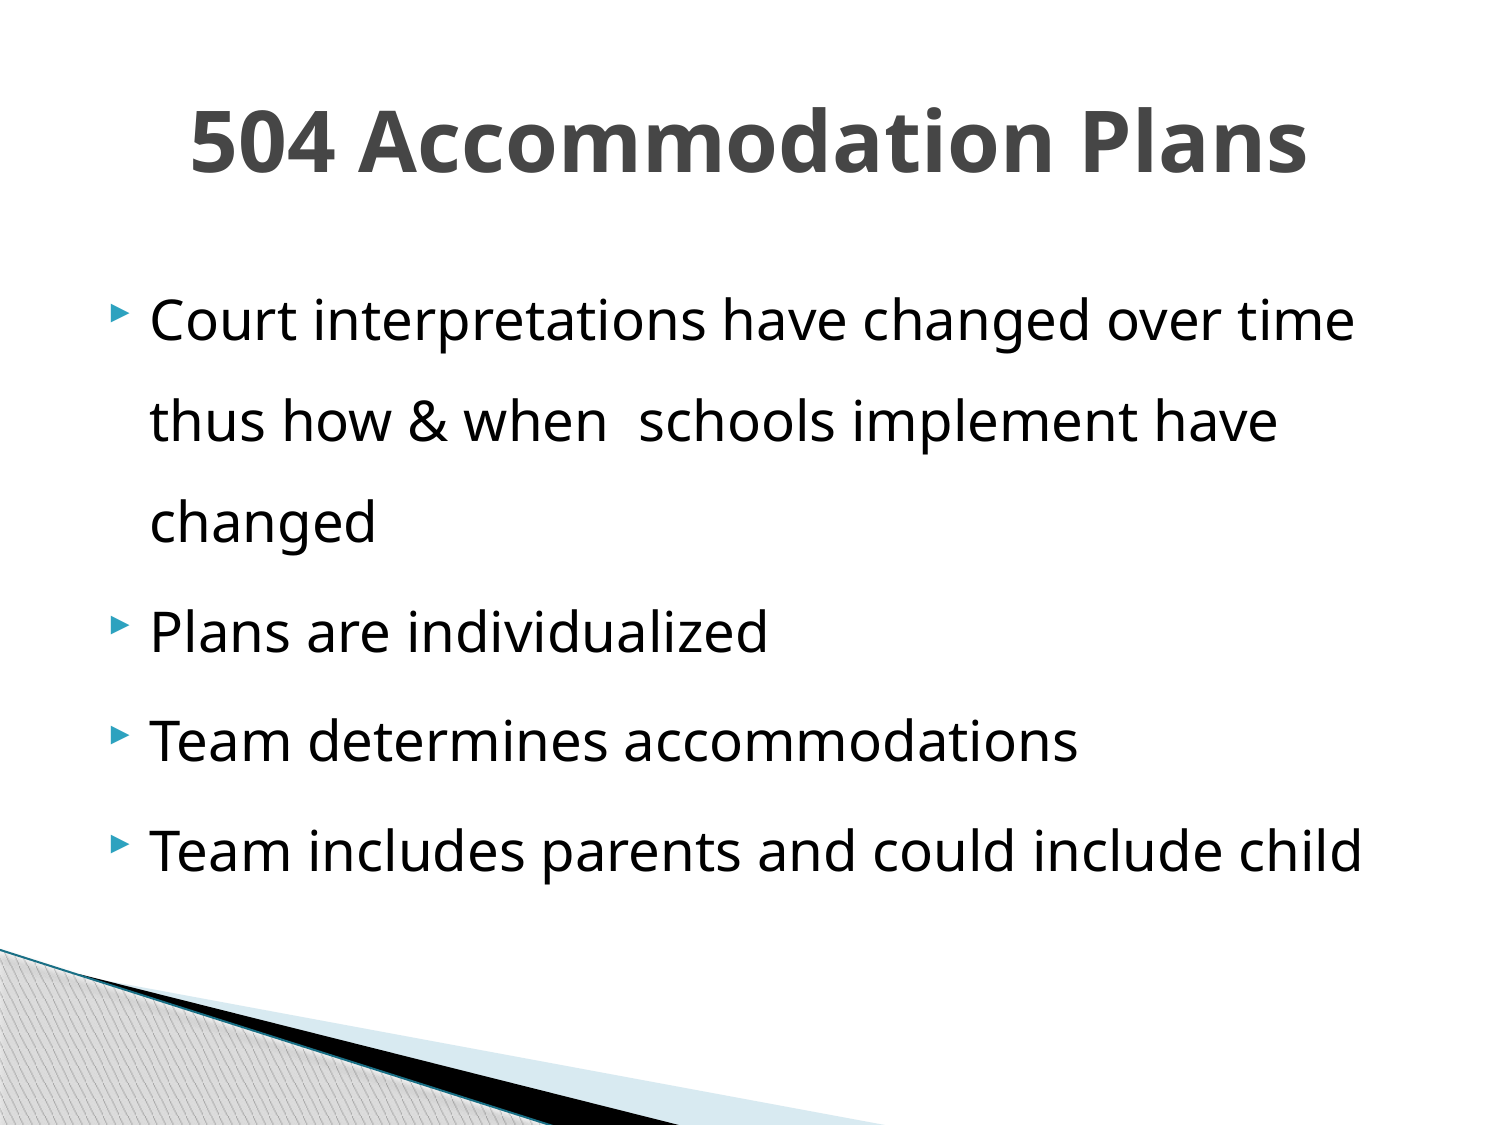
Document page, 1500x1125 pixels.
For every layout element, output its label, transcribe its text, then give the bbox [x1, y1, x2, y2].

title 504 Accommodation Plans [75, 45, 1425, 233]
list Court interpretations have changed over time thus how & when schools implement have changed Plans are individualized Team determines accommodations Team includes parents and could include child [75, 243, 1425, 986]
